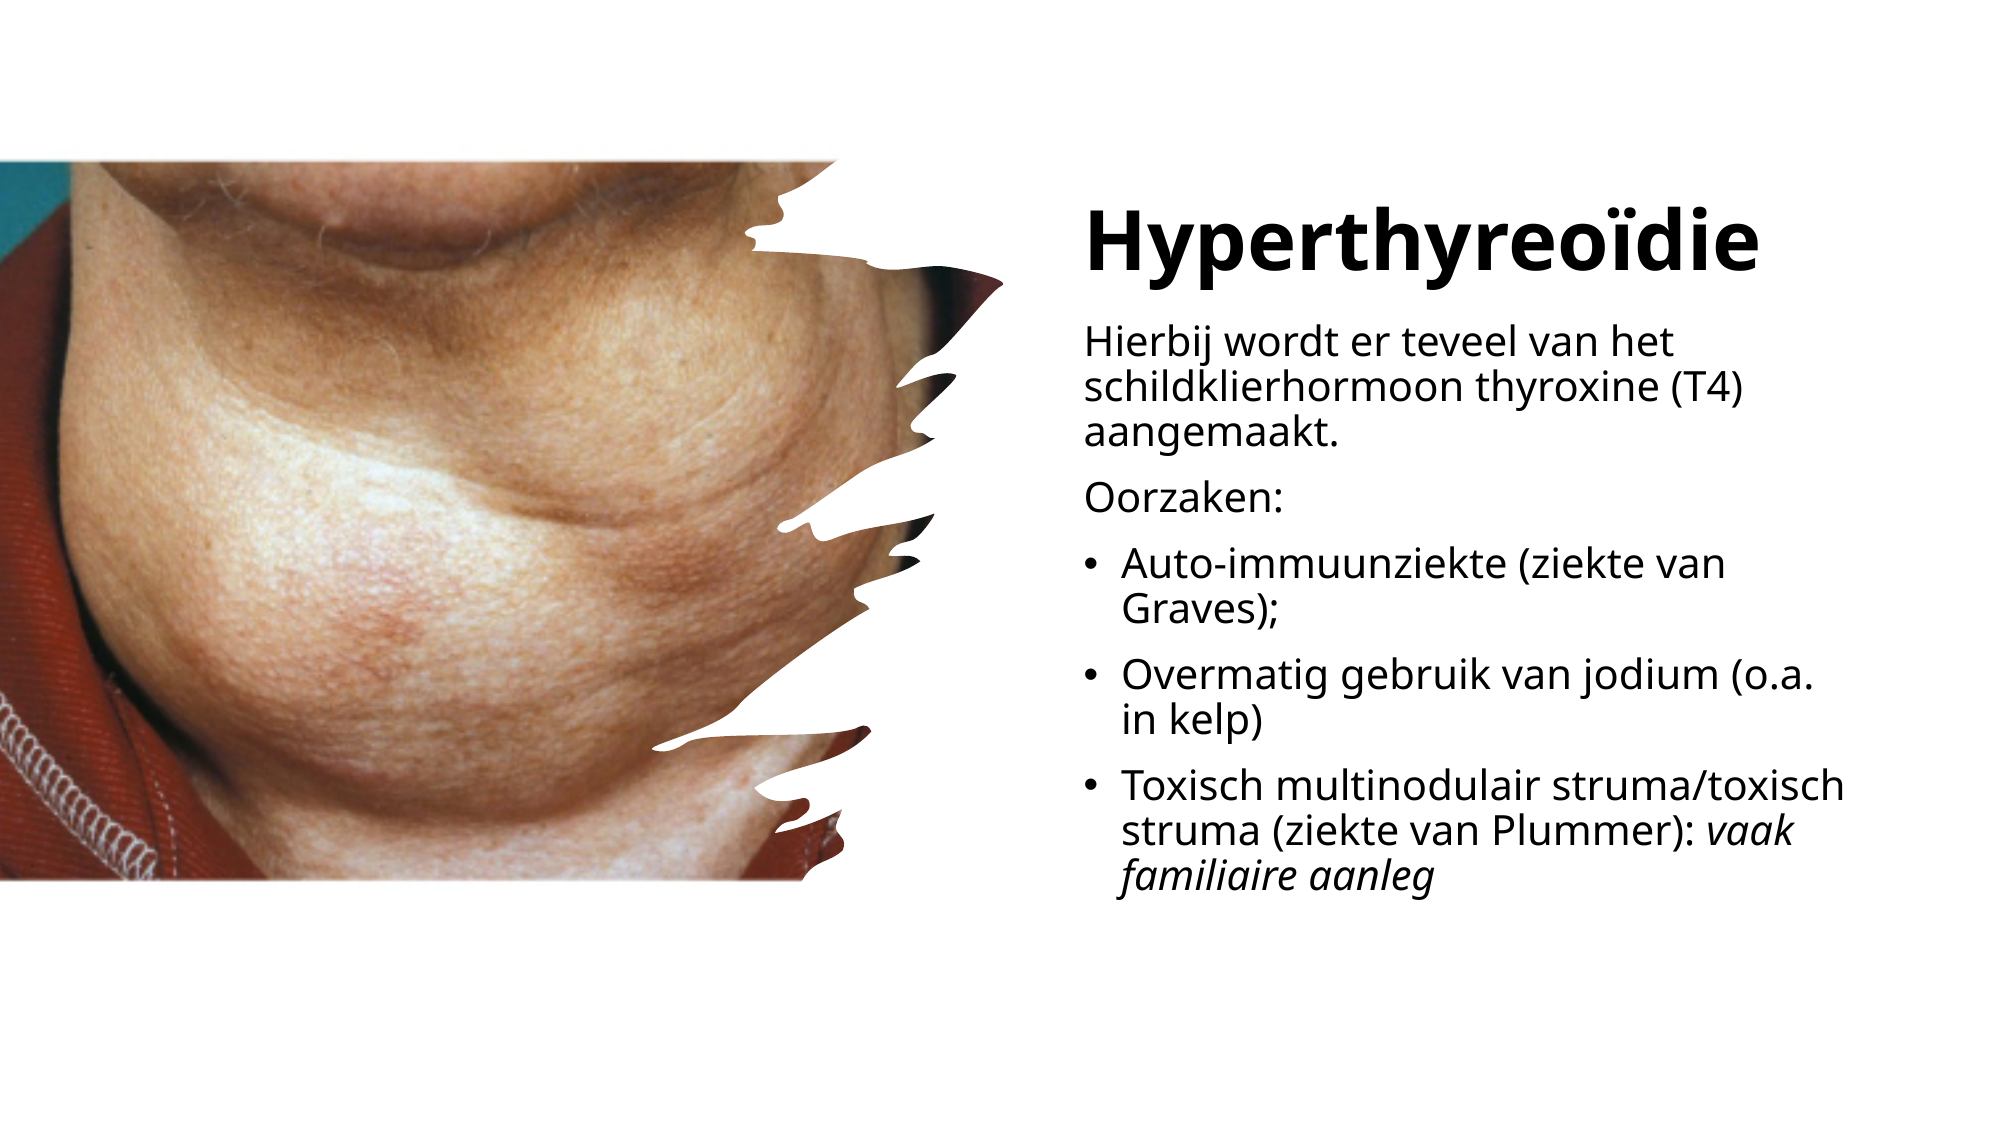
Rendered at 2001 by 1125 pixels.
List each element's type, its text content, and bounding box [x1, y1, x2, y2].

list Hierbij wordt er teveel van het schildklierhormoon thyroxine (T4) aangemaakt. Oorzaken: Auto-immuunziekte (ziekte van Graves); Overmatig gebruik van jodium (o.a. in kelp) Toxisch multinodulair struma/toxisch struma (ziekte van Plummer): vaak familiaire aanleg [1068, 313, 1863, 944]
title Hyperthyreoïdie [1068, 130, 1863, 313]
picture [0, 0, 1004, 1125]
text_box [1004, 0, 2000, 1125]
